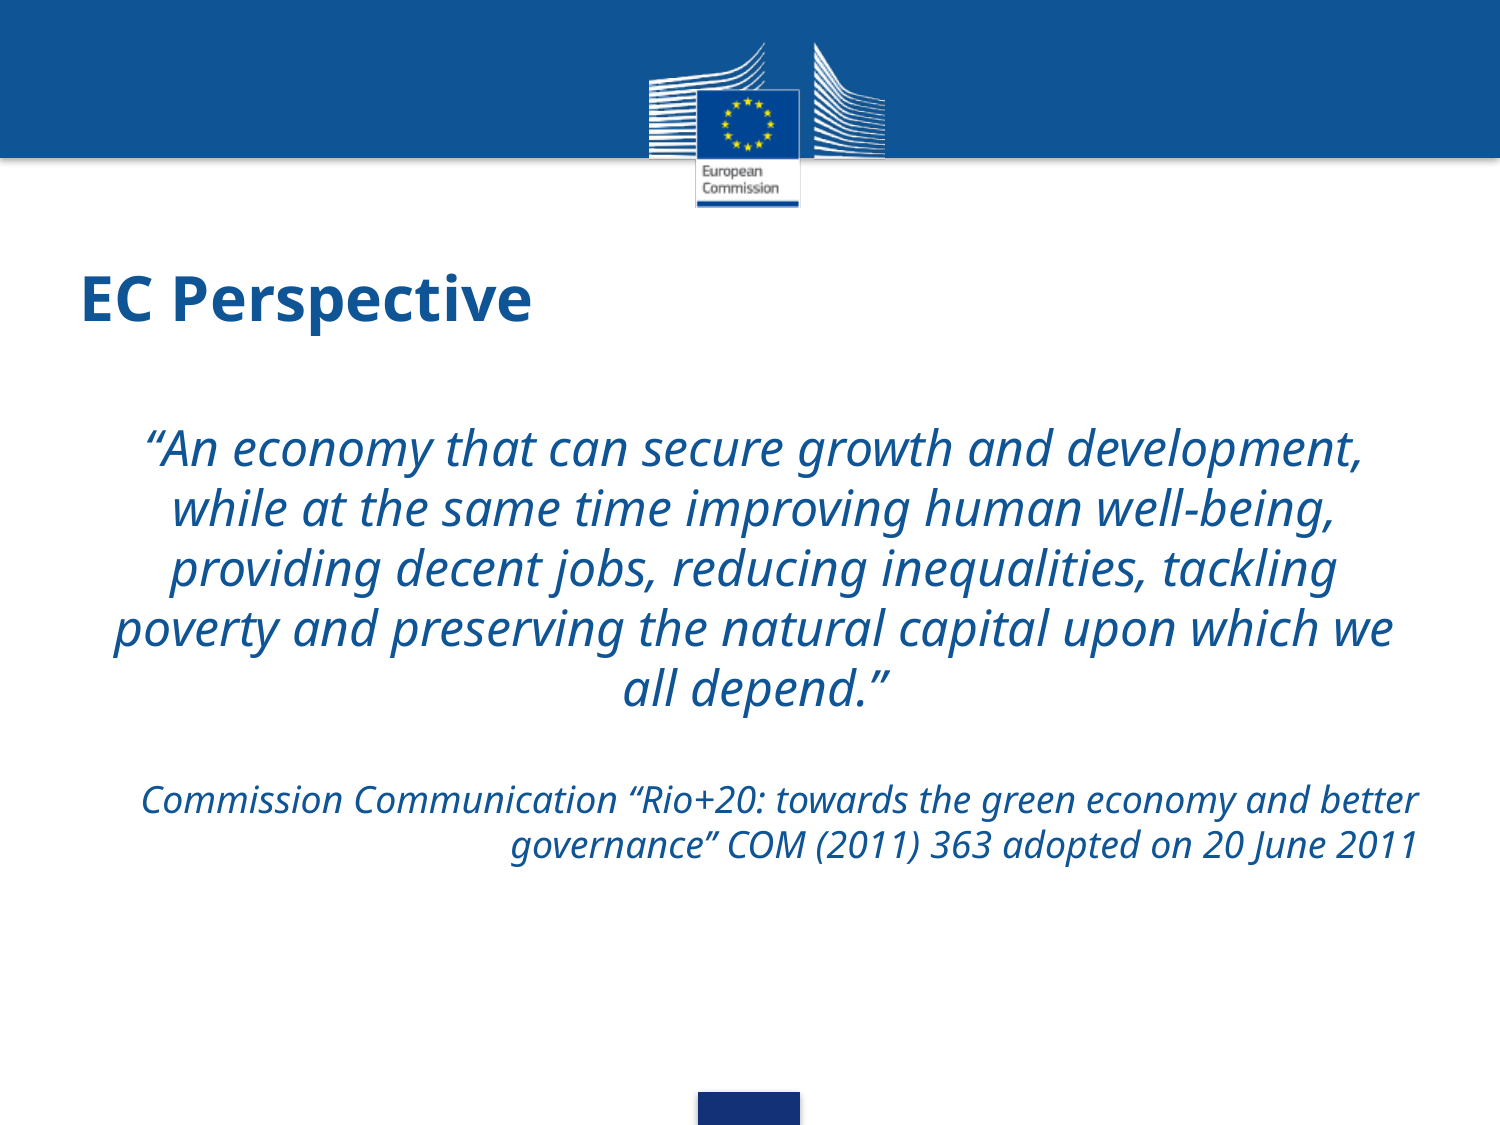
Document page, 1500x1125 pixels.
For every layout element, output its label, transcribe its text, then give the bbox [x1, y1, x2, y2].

list “An economy that can secure growth and development, while at the same time improving human well-being, providing decent jobs, reducing inequalities, tackling poverty and preserving the natural capital upon which we all depend.” Commission Communication “Rio+20: towards the green economy and better governance’’ COM (2011) 363 adopted on 20 June 2011 [75, 408, 1436, 988]
picture [649, 42, 885, 208]
title EC Perspective [64, 219, 1415, 374]
